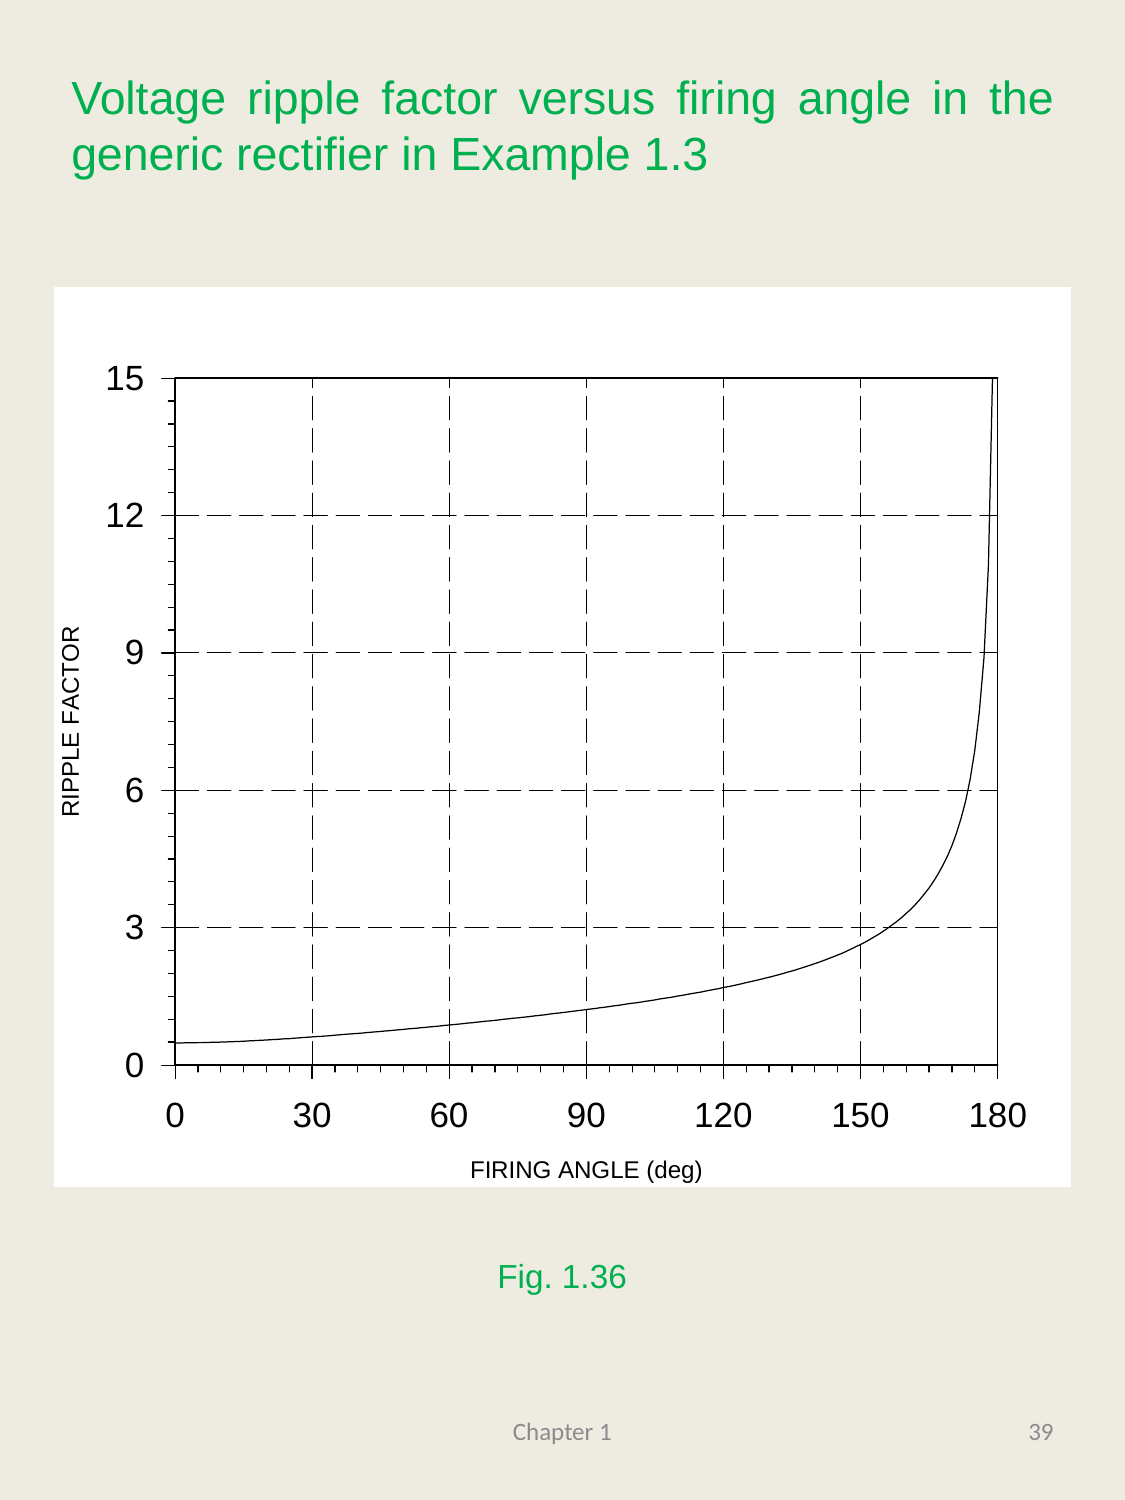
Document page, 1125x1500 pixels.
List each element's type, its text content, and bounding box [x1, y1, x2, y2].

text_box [53, 287, 1072, 1188]
text_box Fig. 1.36 [482, 1247, 643, 1303]
footer Chapter 1 [384, 1390, 741, 1471]
slide_number 39 [806, 1390, 1069, 1471]
title Voltage ripple factor versus firing angle in the generic rectifier in Example 1.3 [56, 60, 1069, 188]
